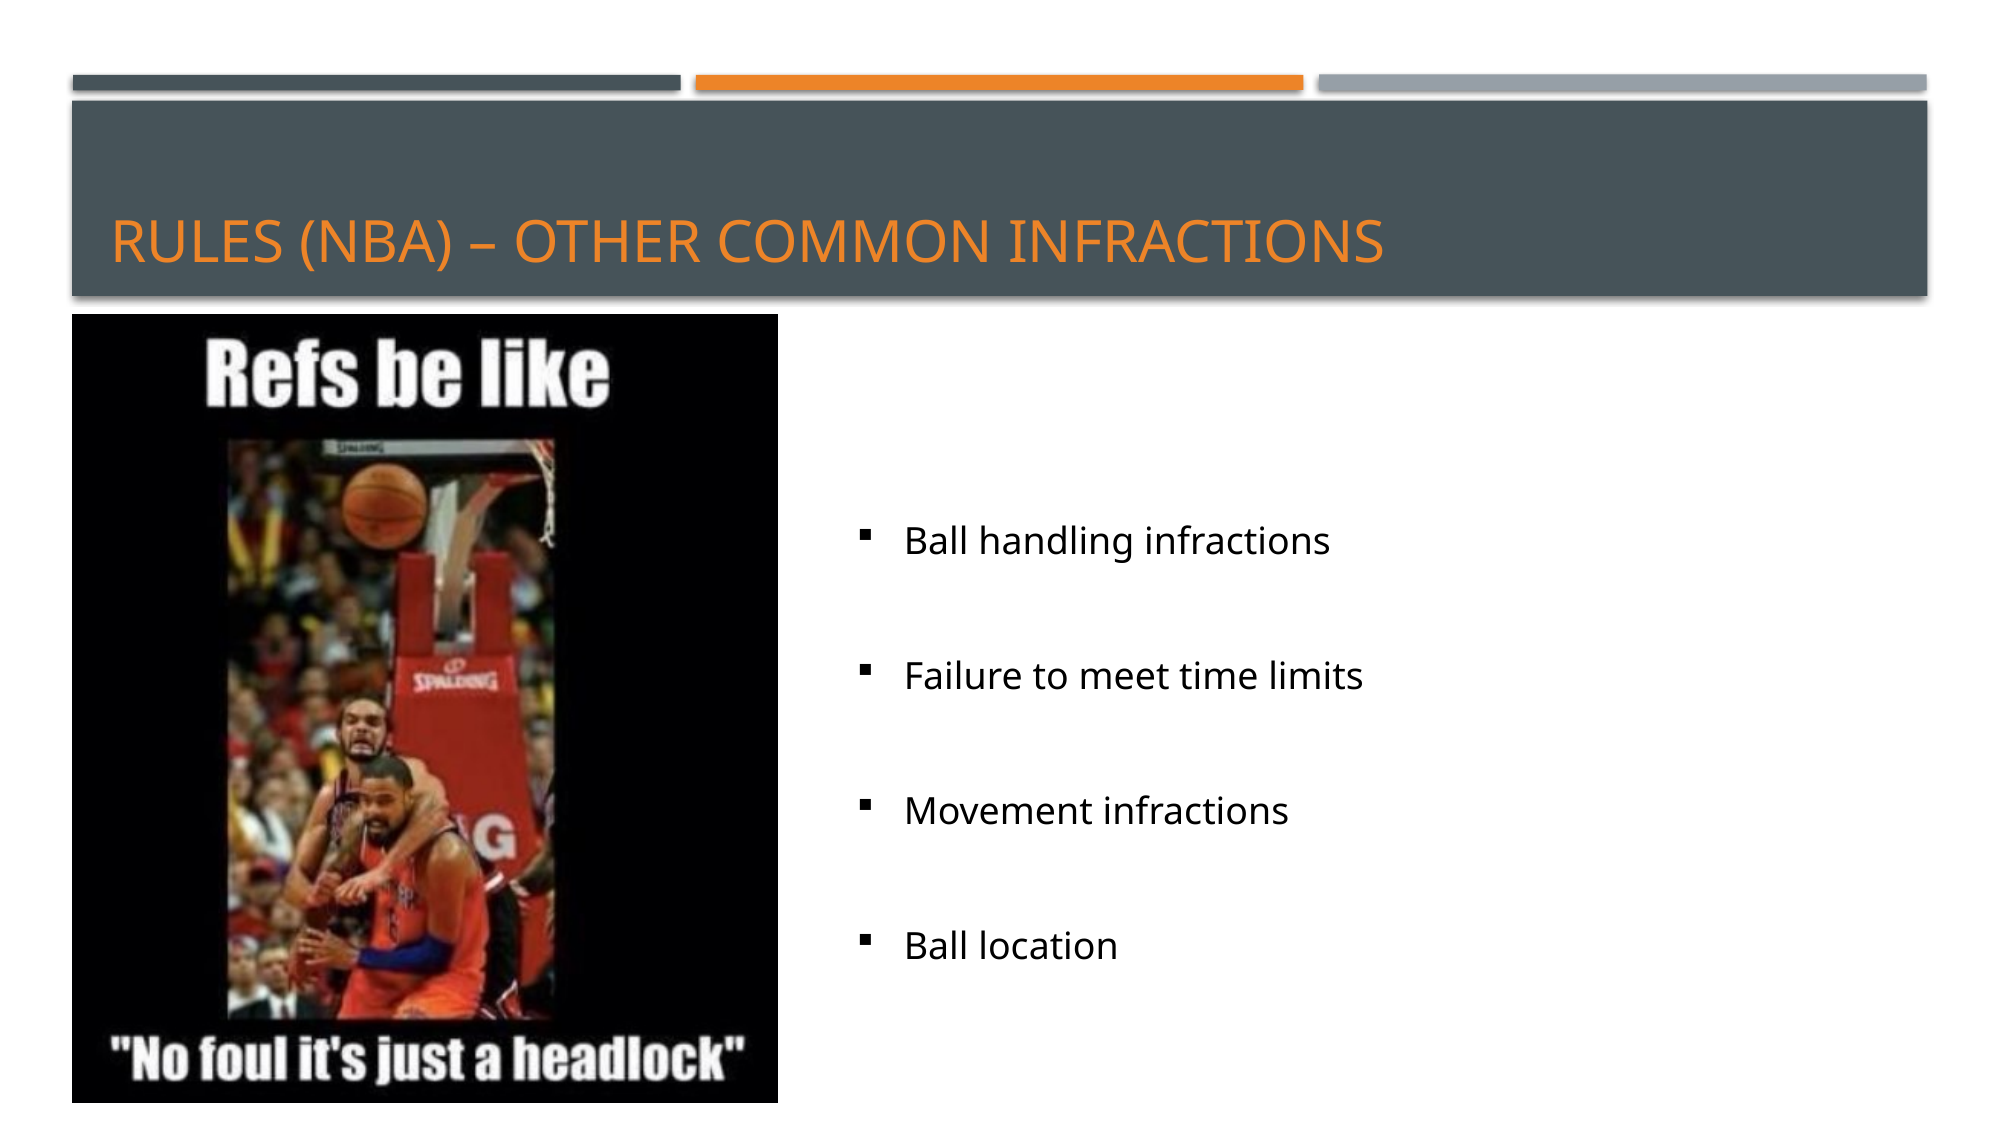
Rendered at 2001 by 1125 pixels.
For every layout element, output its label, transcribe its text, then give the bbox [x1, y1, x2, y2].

title RULES (NBA) – Other Common Infractions [95, 115, 1905, 282]
picture [71, 313, 779, 1103]
text_box Ball handling infractions Failure to meet time limits Movement infractions Ball location [842, 419, 1489, 1065]
